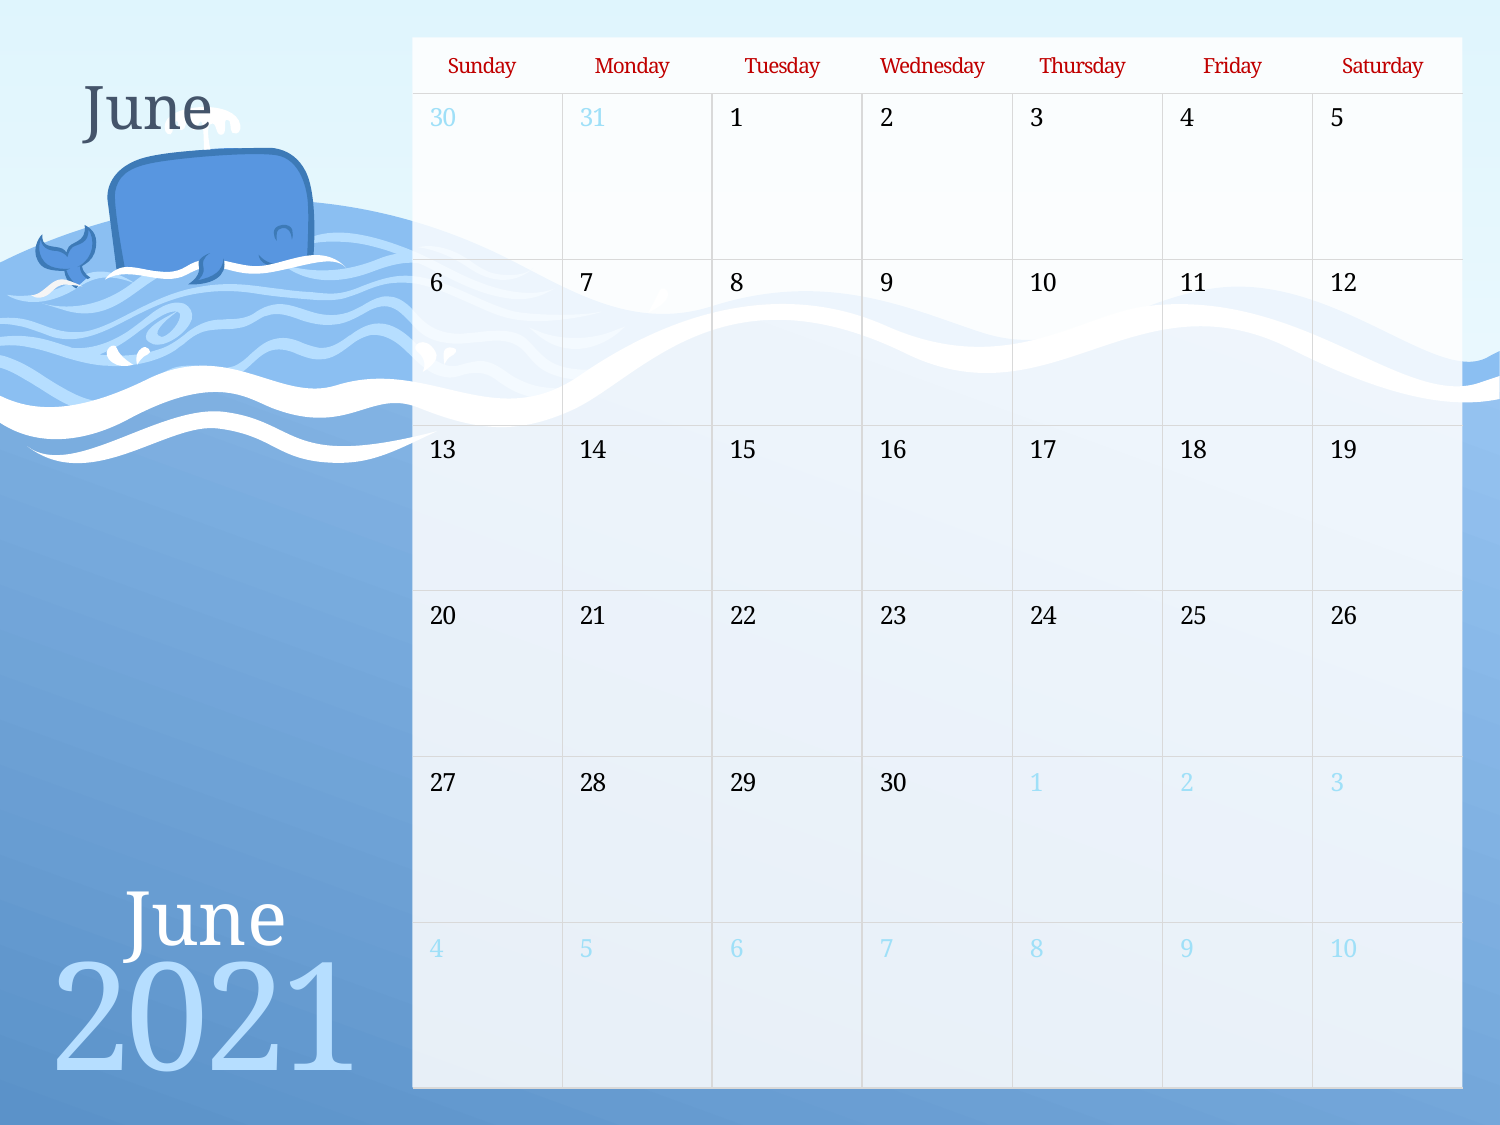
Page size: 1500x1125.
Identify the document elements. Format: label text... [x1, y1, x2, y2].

title June [68, 70, 1450, 150]
